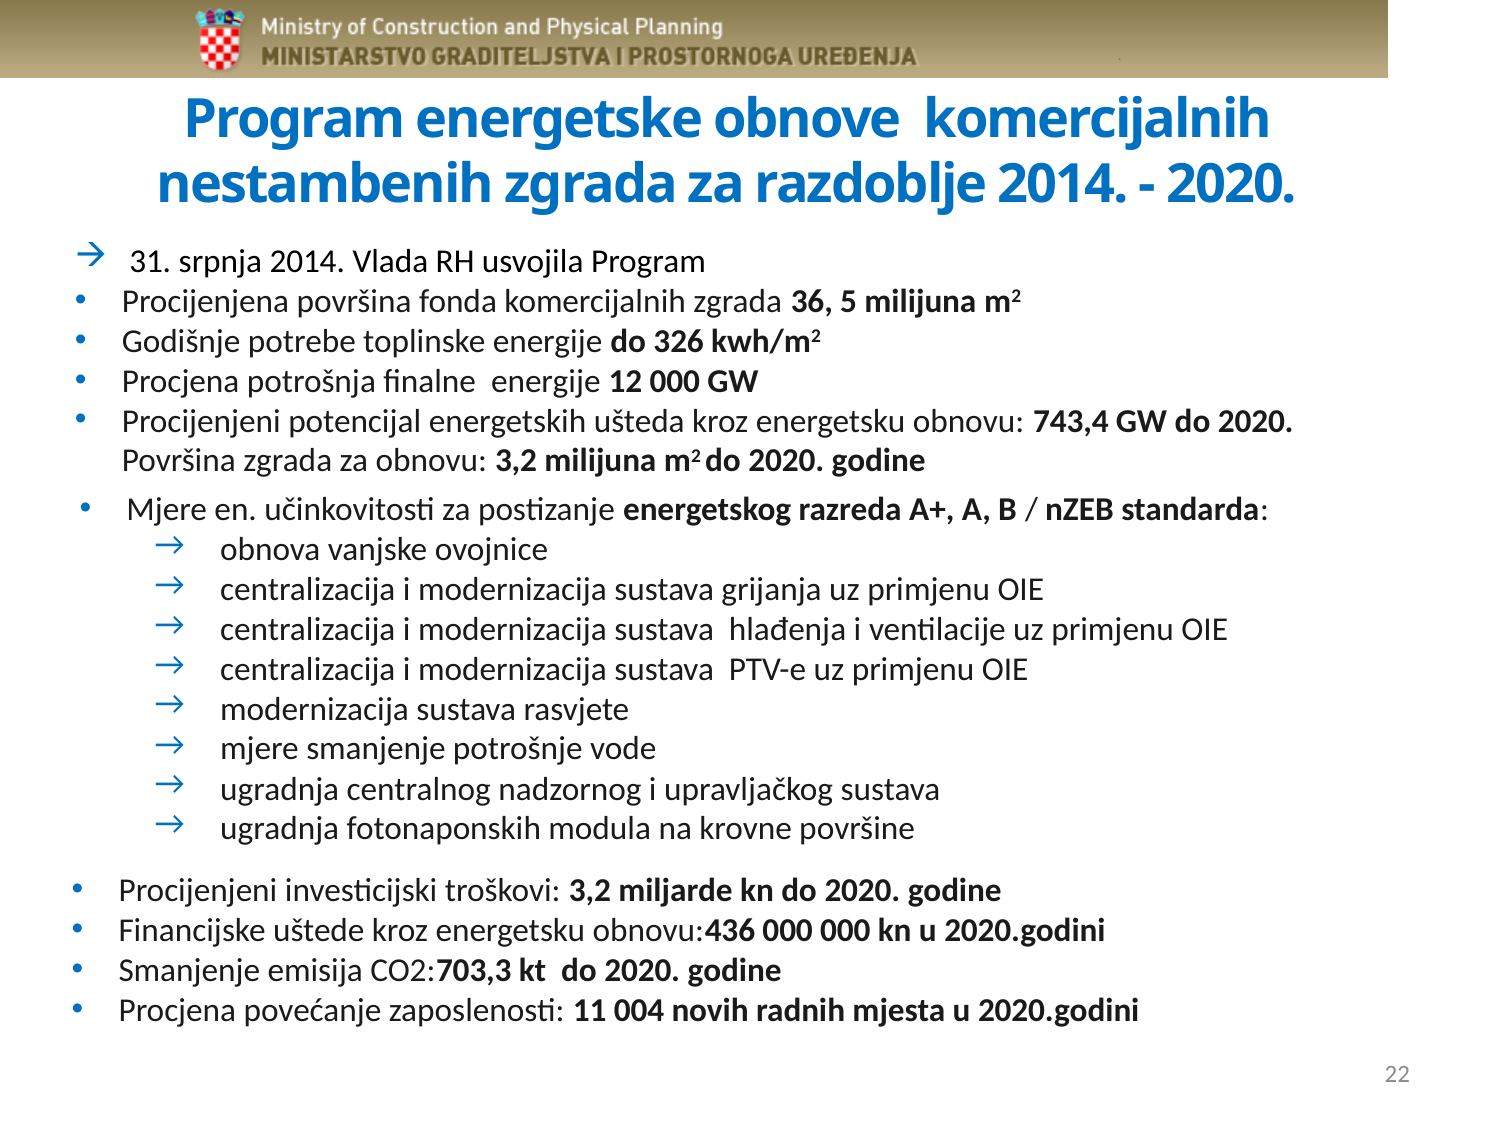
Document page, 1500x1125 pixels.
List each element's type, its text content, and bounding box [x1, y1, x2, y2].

text_box Mjere en. učinkovitosti za postizanje energetskog razreda A+, A, B / nZEB standarda: obnova vanjske ovojnice centralizacija i modernizacija sustava grijanja uz primjenu OIE centralizacija i modernizacija sustava hlađenja i ventilacije uz primjenu OIE centralizacija i modernizacija sustava PTV-e uz primjenu OIE modernizacija sustava rasvjete mjere smanjenje potrošnje vode ugradnja centralnog nadzornog i upravljačkog sustava ugradnja fotonaponskih modula na krovne površine [64, 479, 1500, 854]
text_box Program energetske obnove komercijalnih nestambenih zgrada za razdoblje 2014. - 2020. [102, 87, 1353, 243]
text_box 31. srpnja 2014. Vlada RH usvojila Program Procijenjena površina fonda komercijalnih zgrada 36, 5 milijuna m2 Godišnje potrebe toplinske energije do 326 kwh/m2 Procjena potrošnja finalne energije 12 000 GW Procijenjeni potencijal energetskih ušteda kroz energetsku obnovu: 743,4 GW do 2020. Površina zgrada za obnovu: 3,2 milijuna m2 do 2020. godine [60, 231, 1400, 526]
slide_number 22 [1074, 1042, 1425, 1103]
text_box Procijenjeni investicijski troškovi: 3,2 miljarde kn do 2020. godine Financijske uštede kroz energetsku obnovu:436 000 000 kn u 2020.godini Smanjenje emisija CO2:703,3 kt do 2020. godine Procjena povećanje zaposlenosti: 11 004 novih radnih mjesta u 2020.godini [56, 821, 1180, 1076]
picture [0, 0, 1389, 79]
